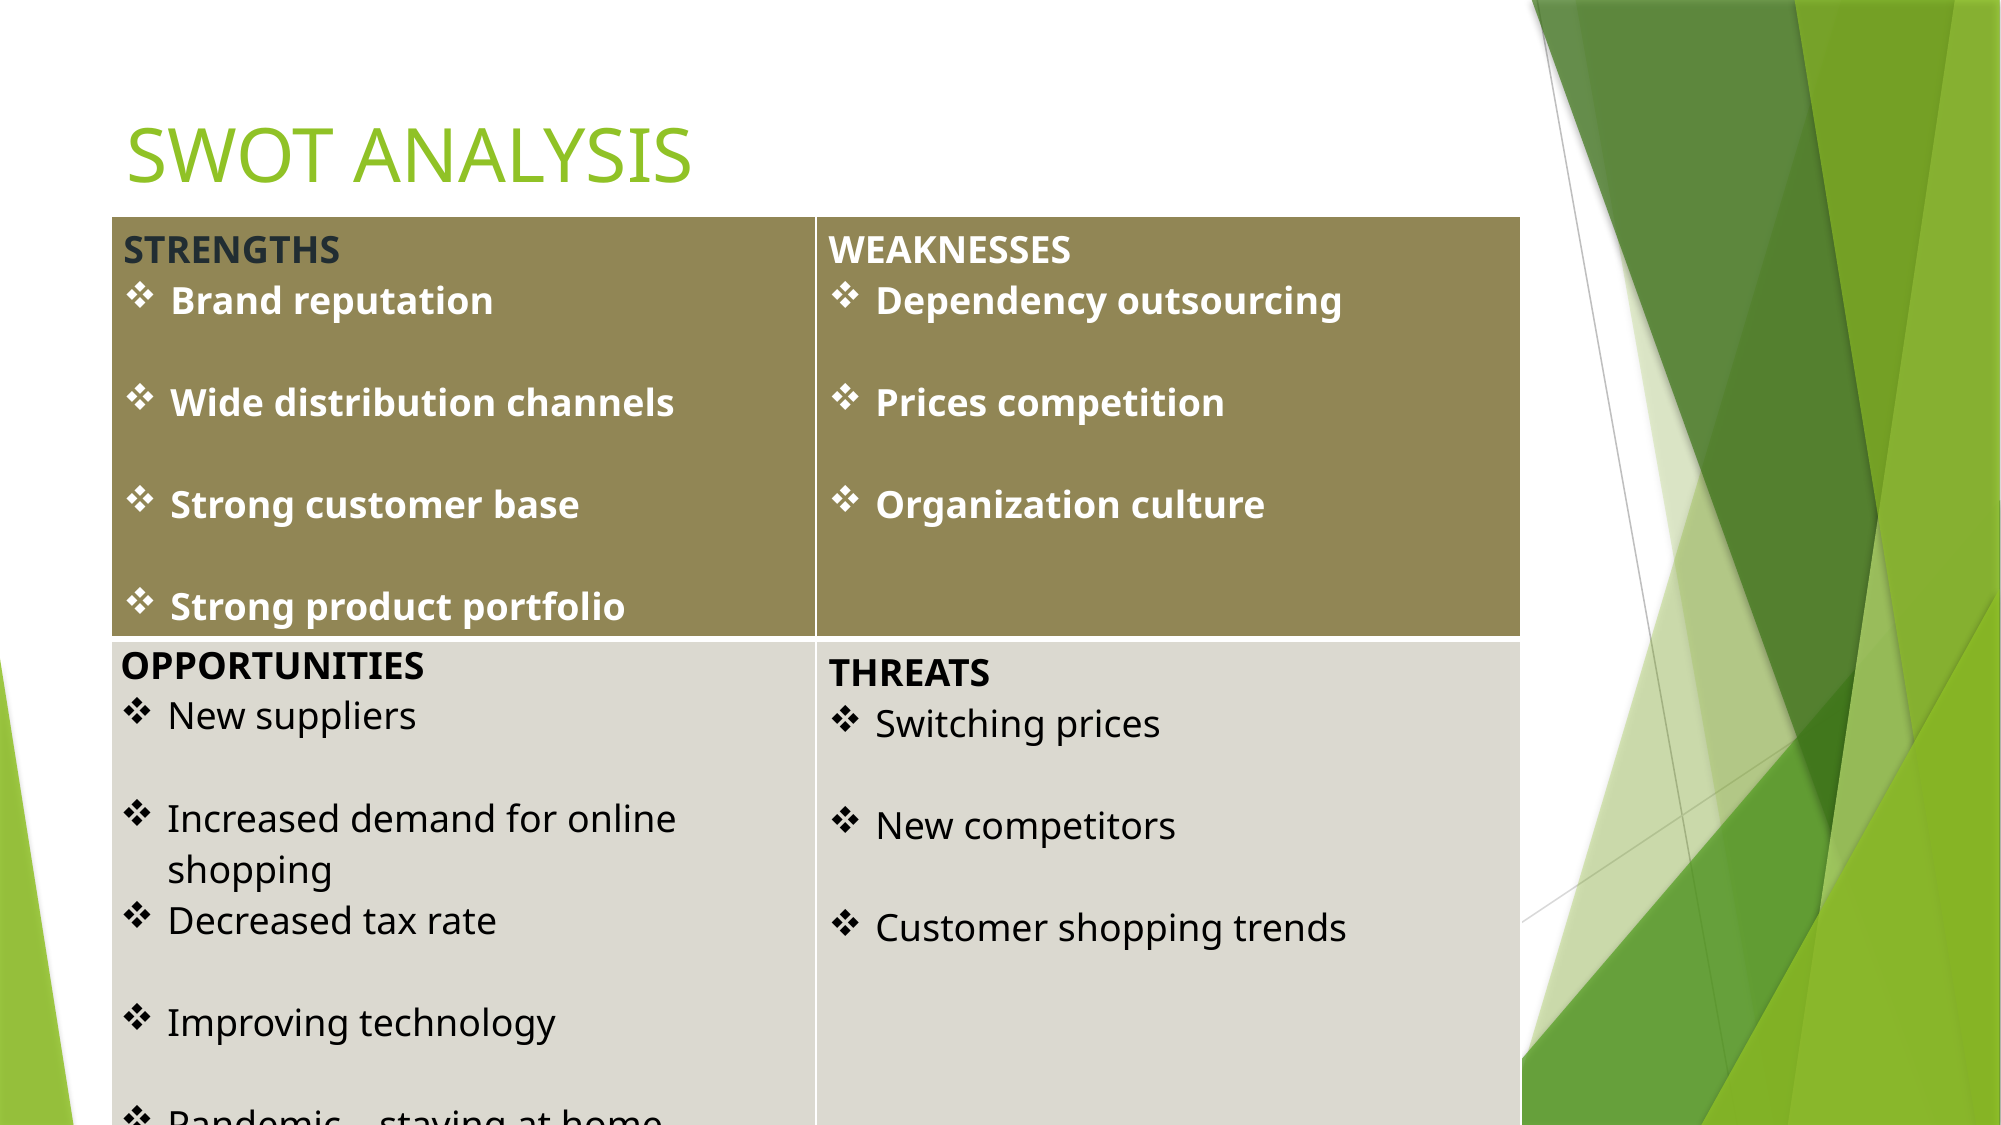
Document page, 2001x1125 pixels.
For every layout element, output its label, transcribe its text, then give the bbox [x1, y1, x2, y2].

table_cell OPPORTUNITIES New suppliers Increased demand for online shopping Decreased tax rate Improving technology Pandemic – staying at home Increased Demand on Online shopping [112, 642, 815, 1125]
title SWOT ANALYSIS [111, 99, 1522, 215]
table_cell THREATS Switching prices New competitors Customer shopping trends [817, 642, 1520, 1125]
table_header WEAKNESSES Dependency outsourcing Prices competition Organization culture [817, 217, 1520, 636]
table_header STRENGTHS Brand reputation Wide distribution channels Strong customer base Strong product portfolio [112, 217, 815, 636]
